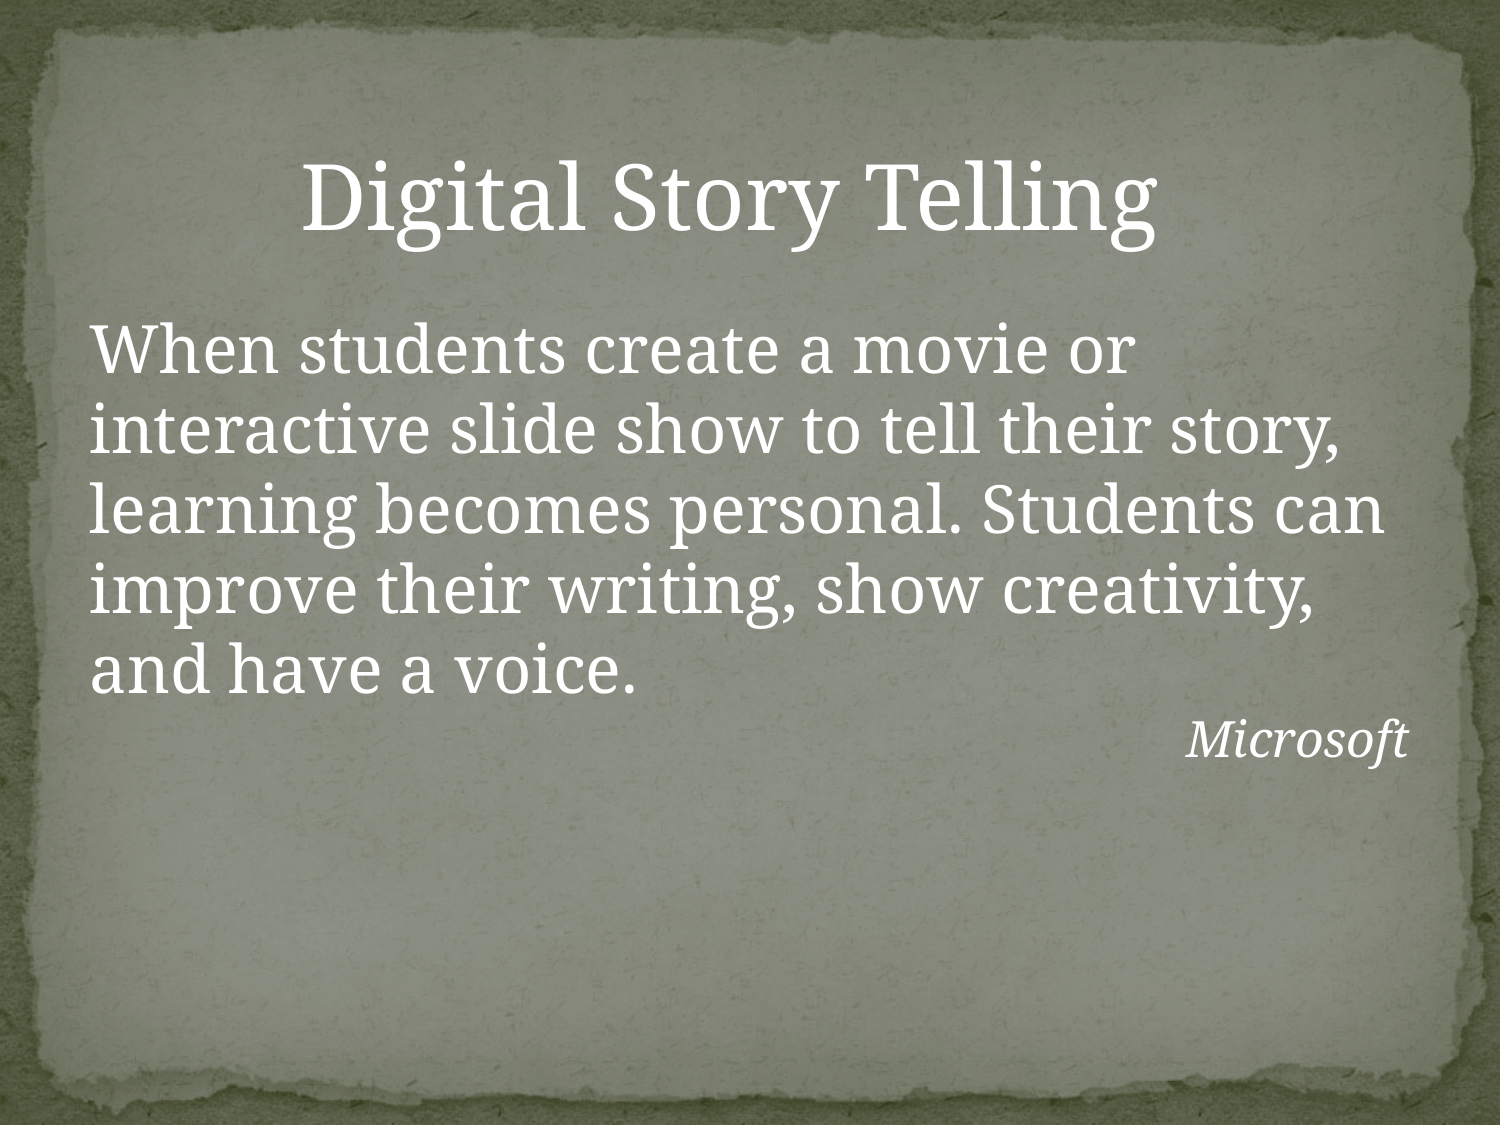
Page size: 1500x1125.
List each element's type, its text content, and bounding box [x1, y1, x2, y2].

text_box When students create a movie or interactive slide show to tell their story, learning becomes personal. Students can improve their writing, show creativity, and have a voice. Microsoft [74, 299, 1425, 1043]
text_box Digital Story Telling [74, 45, 1425, 233]
